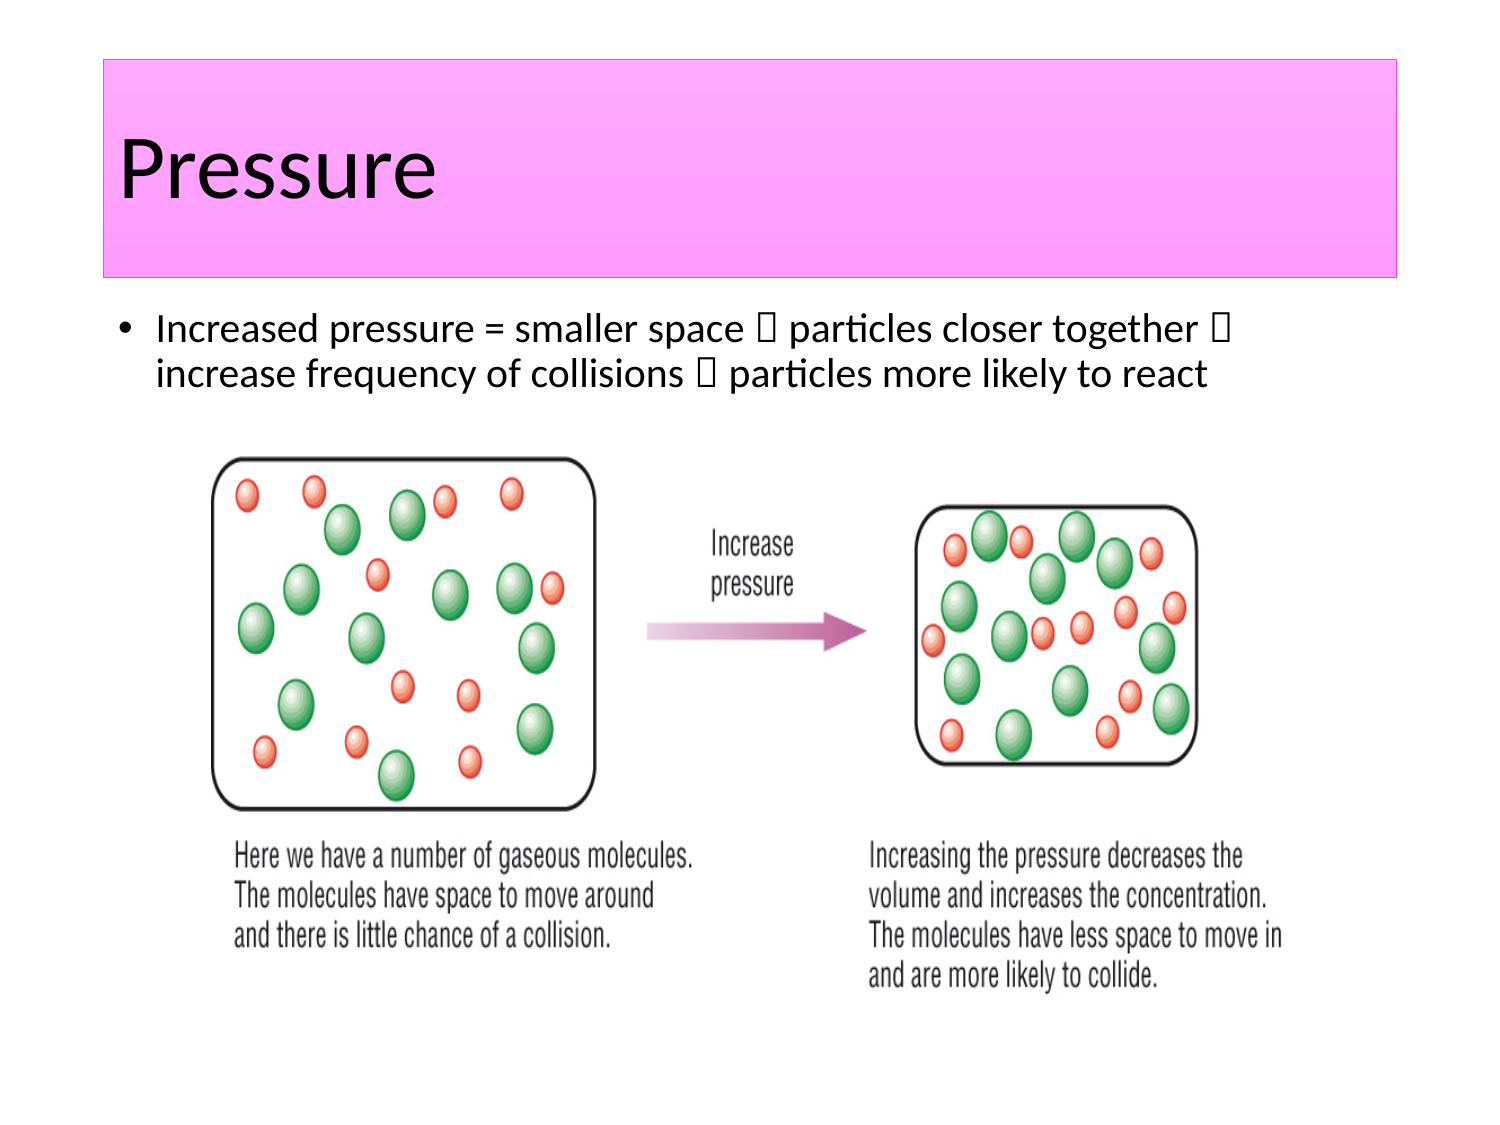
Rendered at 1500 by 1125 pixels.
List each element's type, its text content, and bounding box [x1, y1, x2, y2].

title Pressure [103, 59, 1397, 278]
picture [211, 455, 1289, 1000]
list Increased pressure = smaller space  particles closer together  increase frequency of collisions  particles more likely to react [103, 299, 1397, 1014]
